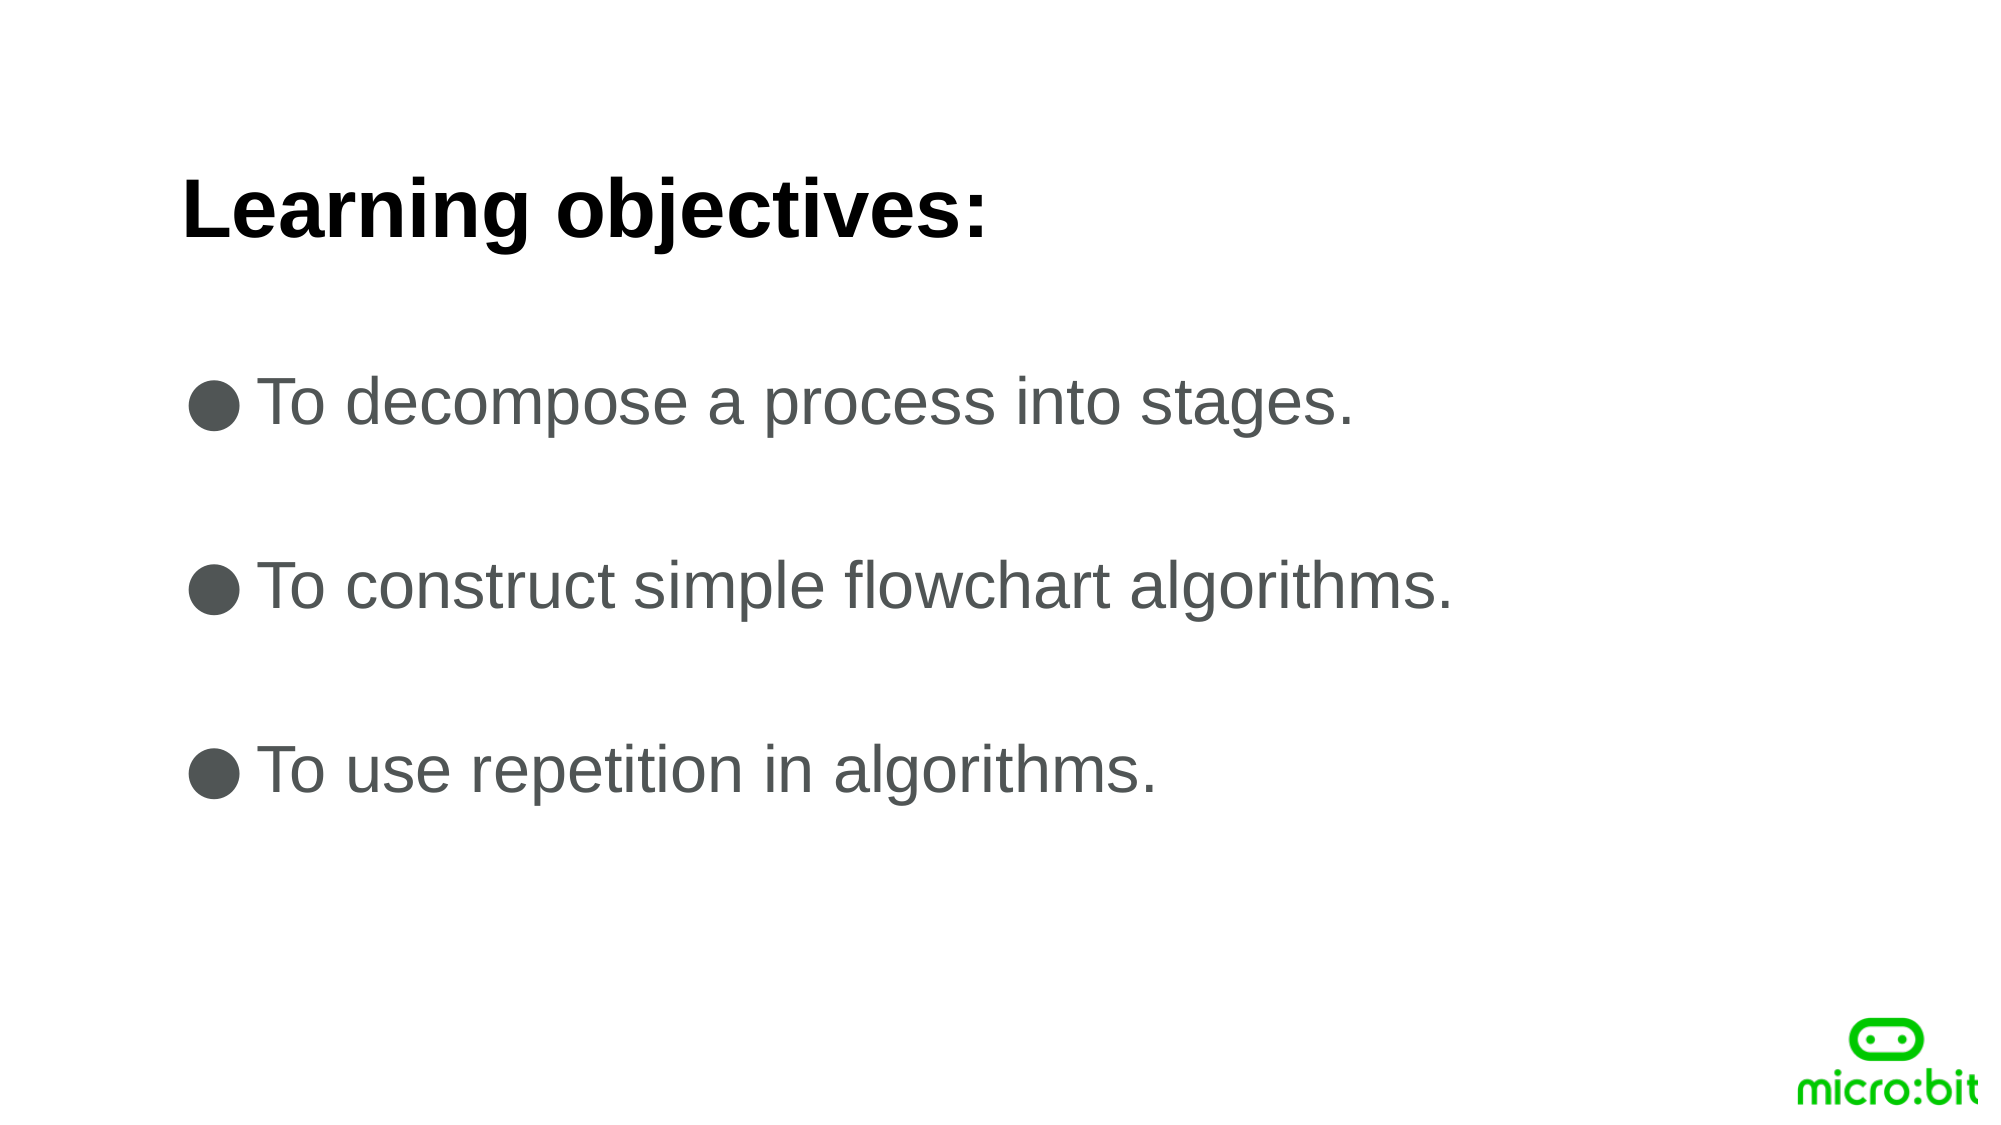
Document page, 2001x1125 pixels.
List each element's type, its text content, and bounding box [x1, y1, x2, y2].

text_box Learning objectives: To decompose a process into stages. To construct simple flowchart algorithms. To use repetition in algorithms. [166, 60, 1918, 884]
picture [1797, 1017, 1978, 1106]
